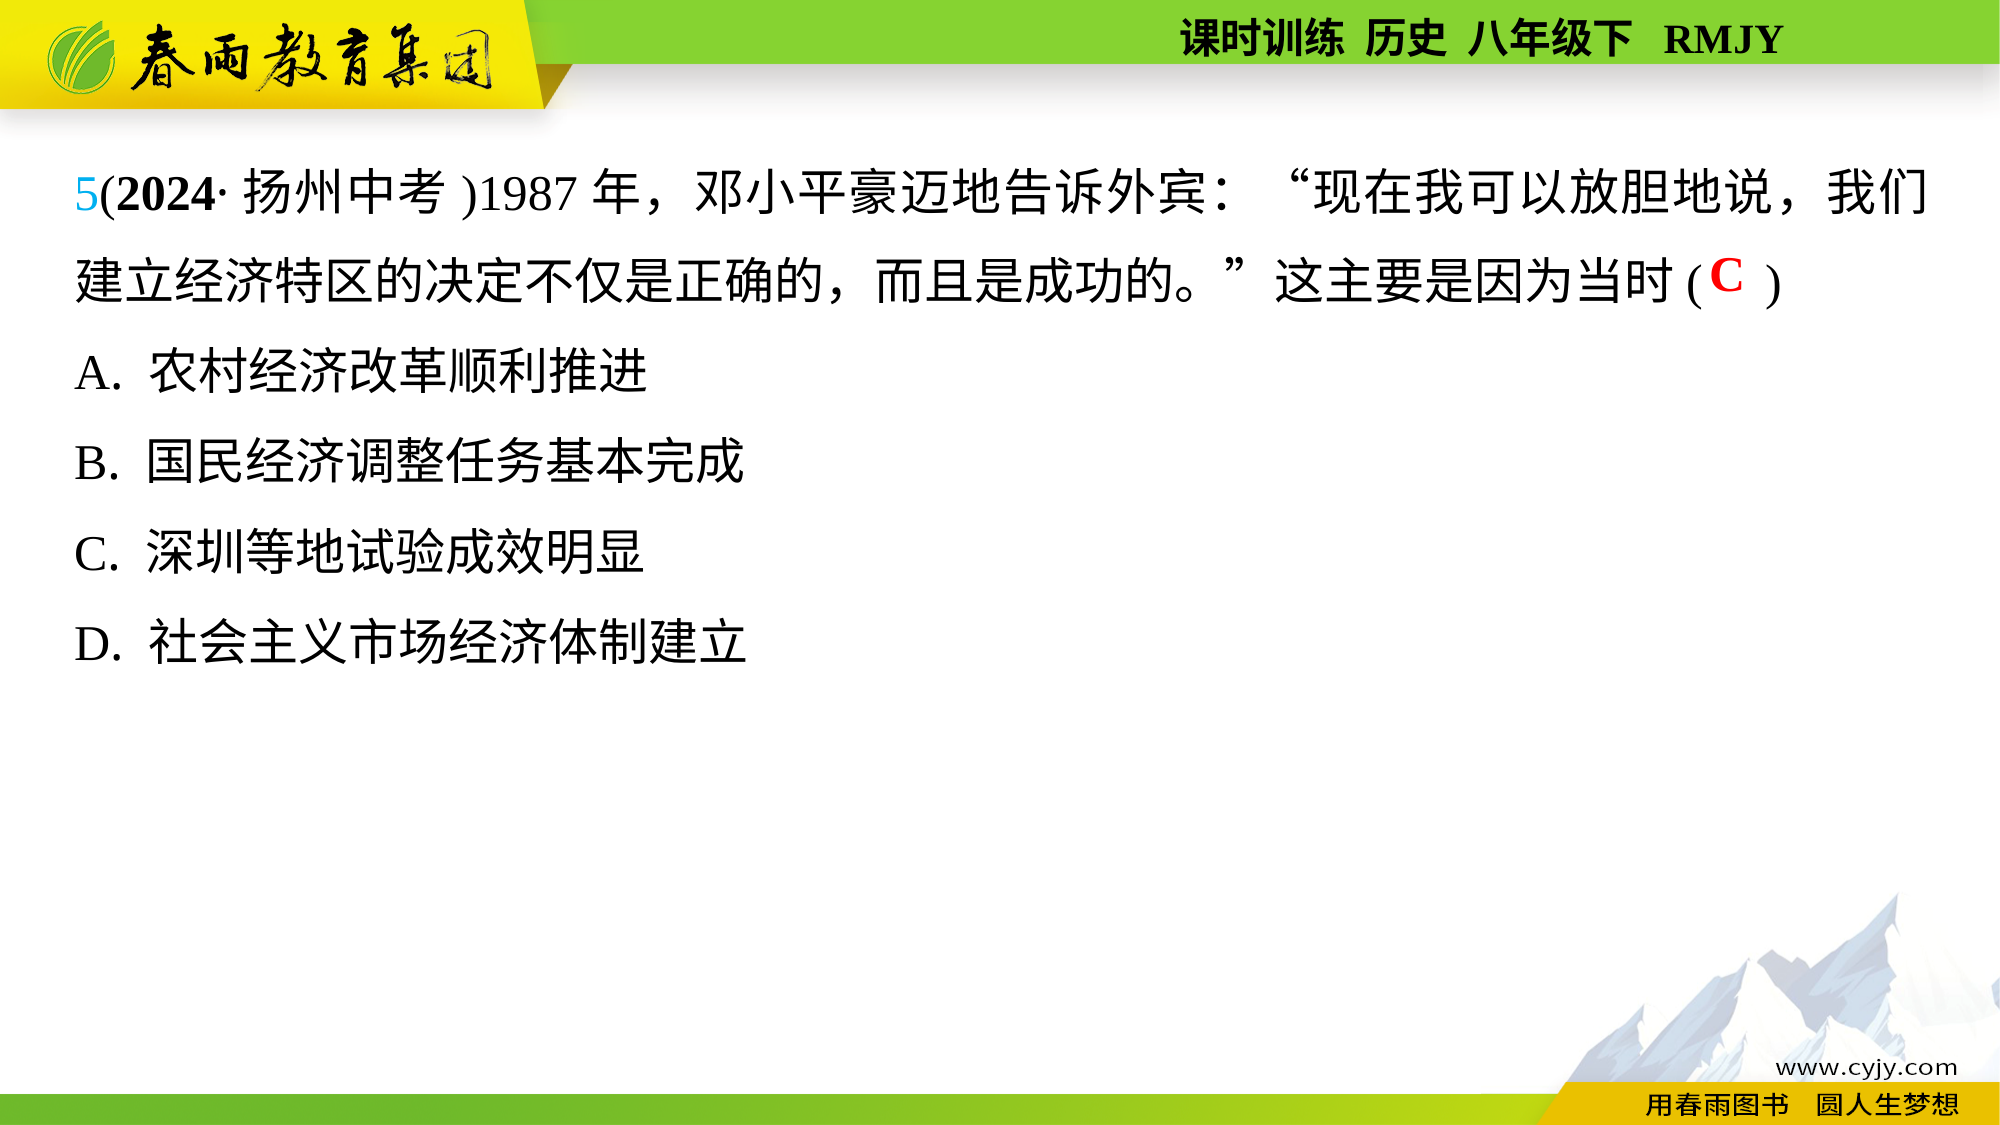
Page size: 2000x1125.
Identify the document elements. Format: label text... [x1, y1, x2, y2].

text_box C [1694, 234, 1761, 310]
list 5(2024·扬州中考)1987年，邓小平豪迈地告诉外宾：“现在我可以放胆地说，我们建立经济特区的决定不仅是正确的，而且是成功的。”这主要是因为当时( ) A. 农村经济改革顺利推进 B. 国民经济调整任务基本完成 C. 深圳等地试验成效明显 D. 社会主义市场经济体制建立 [59, 122, 1944, 683]
picture [0, 0, 2000, 1125]
